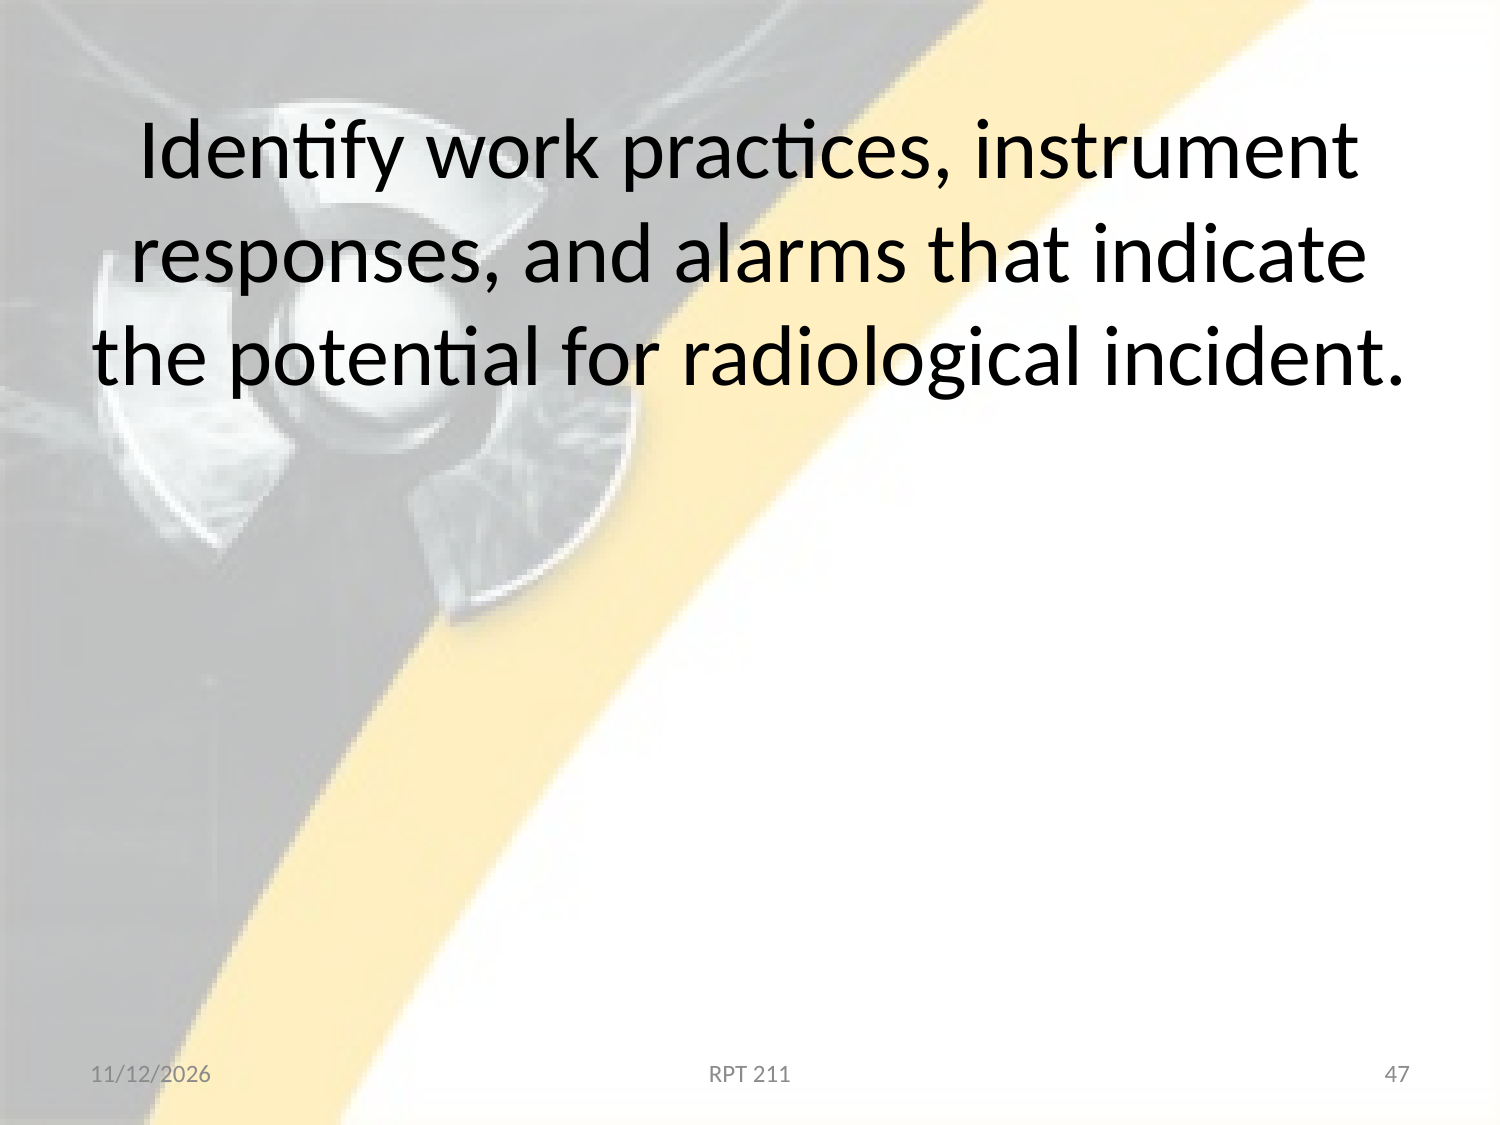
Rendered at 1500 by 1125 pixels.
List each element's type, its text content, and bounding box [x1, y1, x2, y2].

title Identify work practices, instrument responses, and alarms that indicate the potential for radiological incident. [75, 45, 1425, 450]
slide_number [75, 1042, 425, 1103]
footer RPT 211 [512, 1042, 988, 1103]
slide_number 47 [1074, 1042, 1425, 1103]
